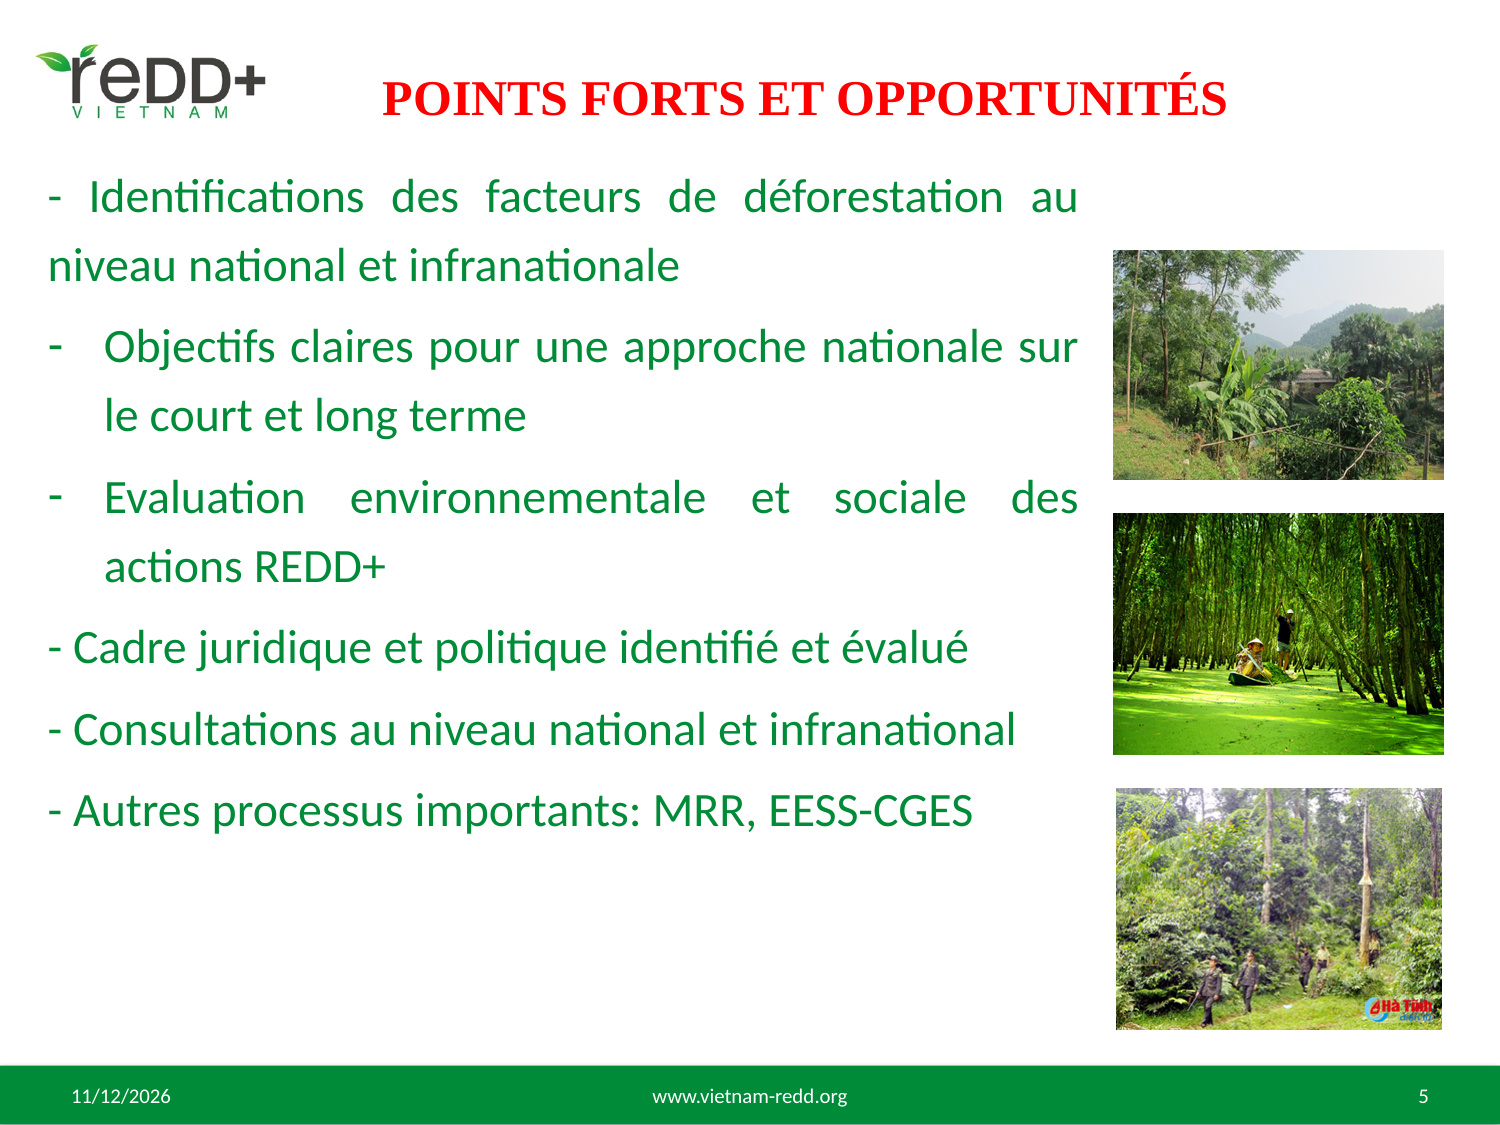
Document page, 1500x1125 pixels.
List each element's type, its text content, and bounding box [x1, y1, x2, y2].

picture [1113, 513, 1445, 755]
list - Identifications des facteurs de déforestation au niveau national et infranationale Objectifs claires pour une approche nationale sur le court et long terme Evaluation environnementale et sociale des actions REDD+ - Cadre juridique et politique identifié et évalué - Consultations au niveau national et infranational - Autres processus importants: MRR, EESS-CGES [32, 145, 1094, 990]
footer www.vietnam-redd.org [512, 1071, 988, 1119]
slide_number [56, 1071, 407, 1119]
slide_number 5 [1093, 1071, 1444, 1119]
picture [14, 0, 297, 277]
title POINTS FORTS ET OPPORTUNITÉS [112, 21, 1500, 170]
picture [1116, 788, 1442, 1030]
picture [1113, 250, 1445, 480]
